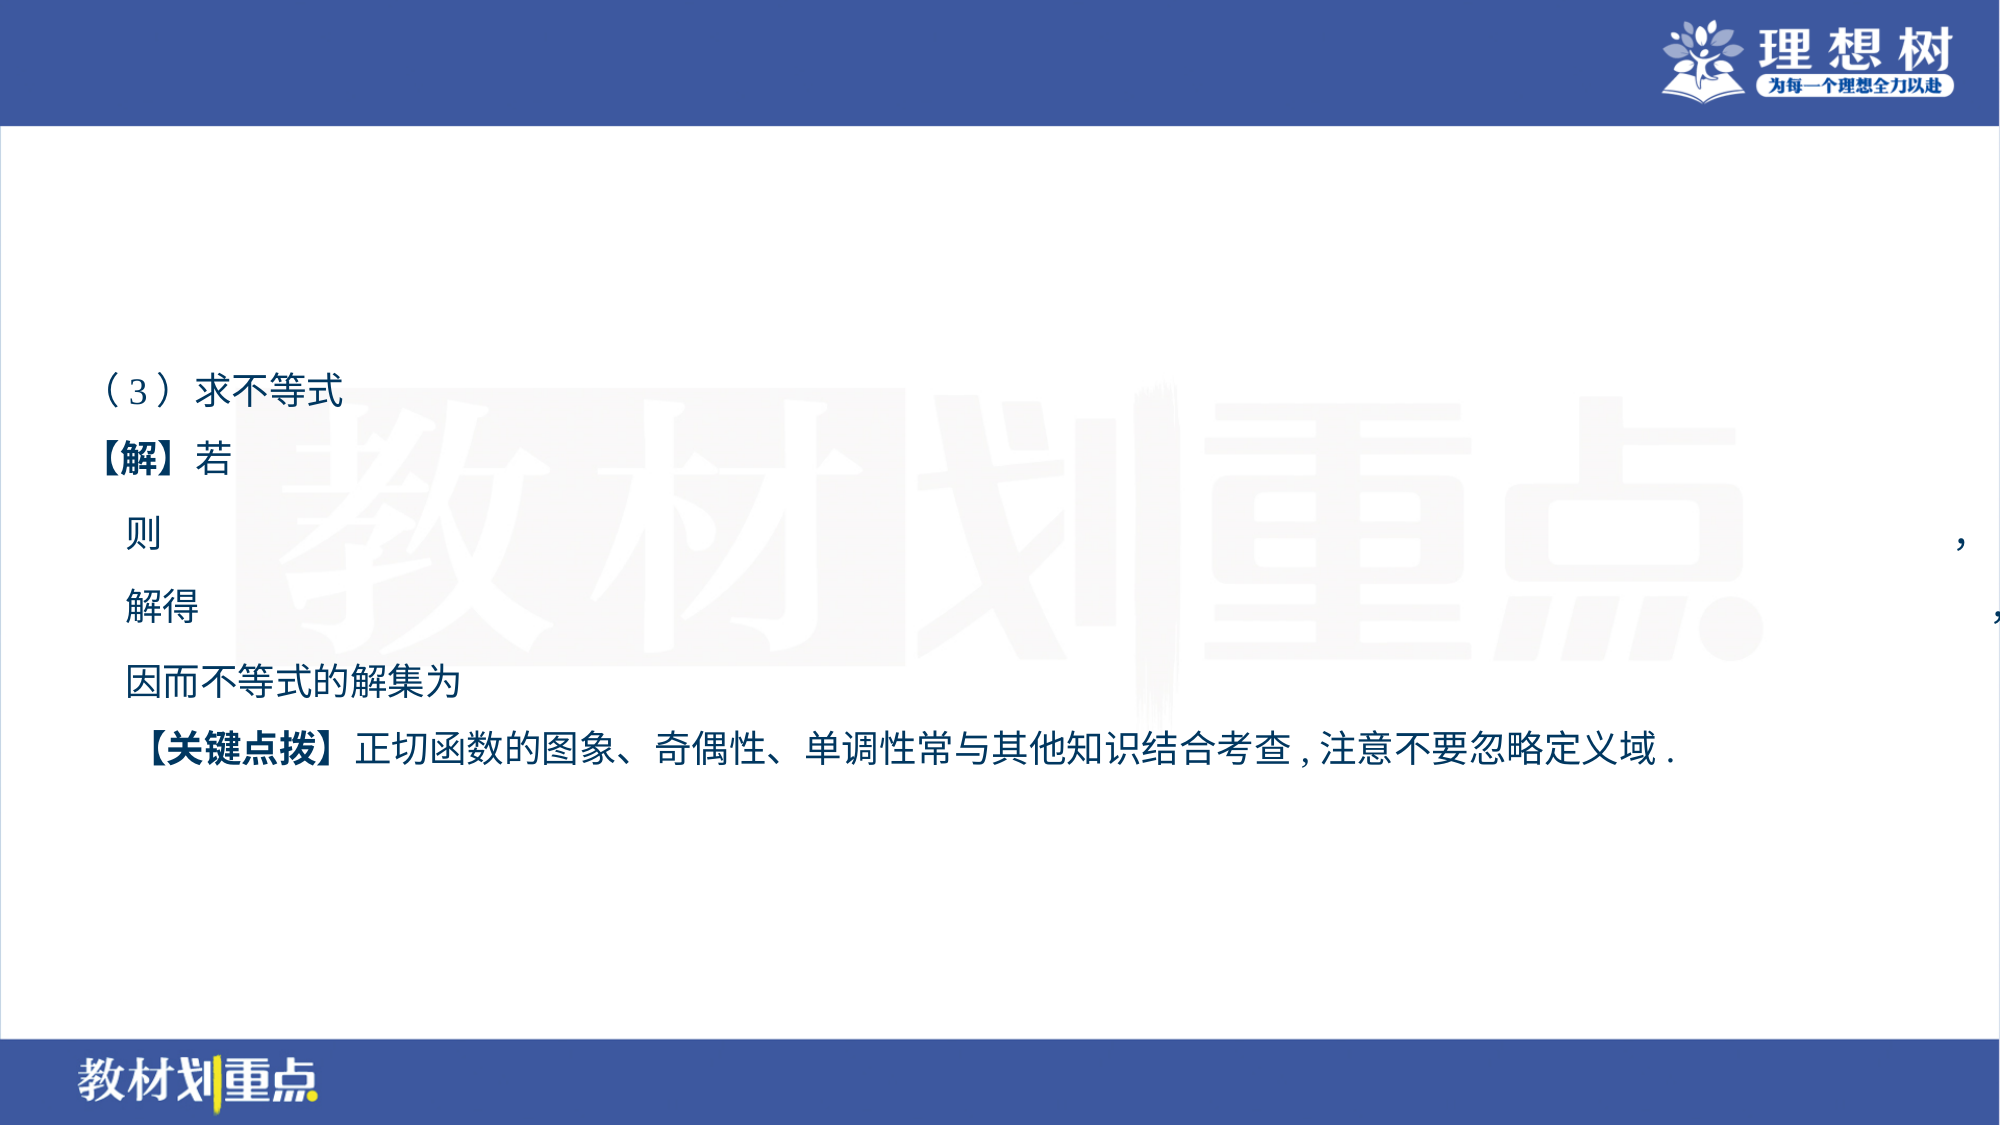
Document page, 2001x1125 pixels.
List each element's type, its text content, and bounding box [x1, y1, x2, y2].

picture [0, 0, 2000, 1125]
text_box 【关键点拨】正切函数的图象、奇偶性、单调性常与其他知识结合考查,注意不要忽略定义域. [82, 703, 1817, 763]
